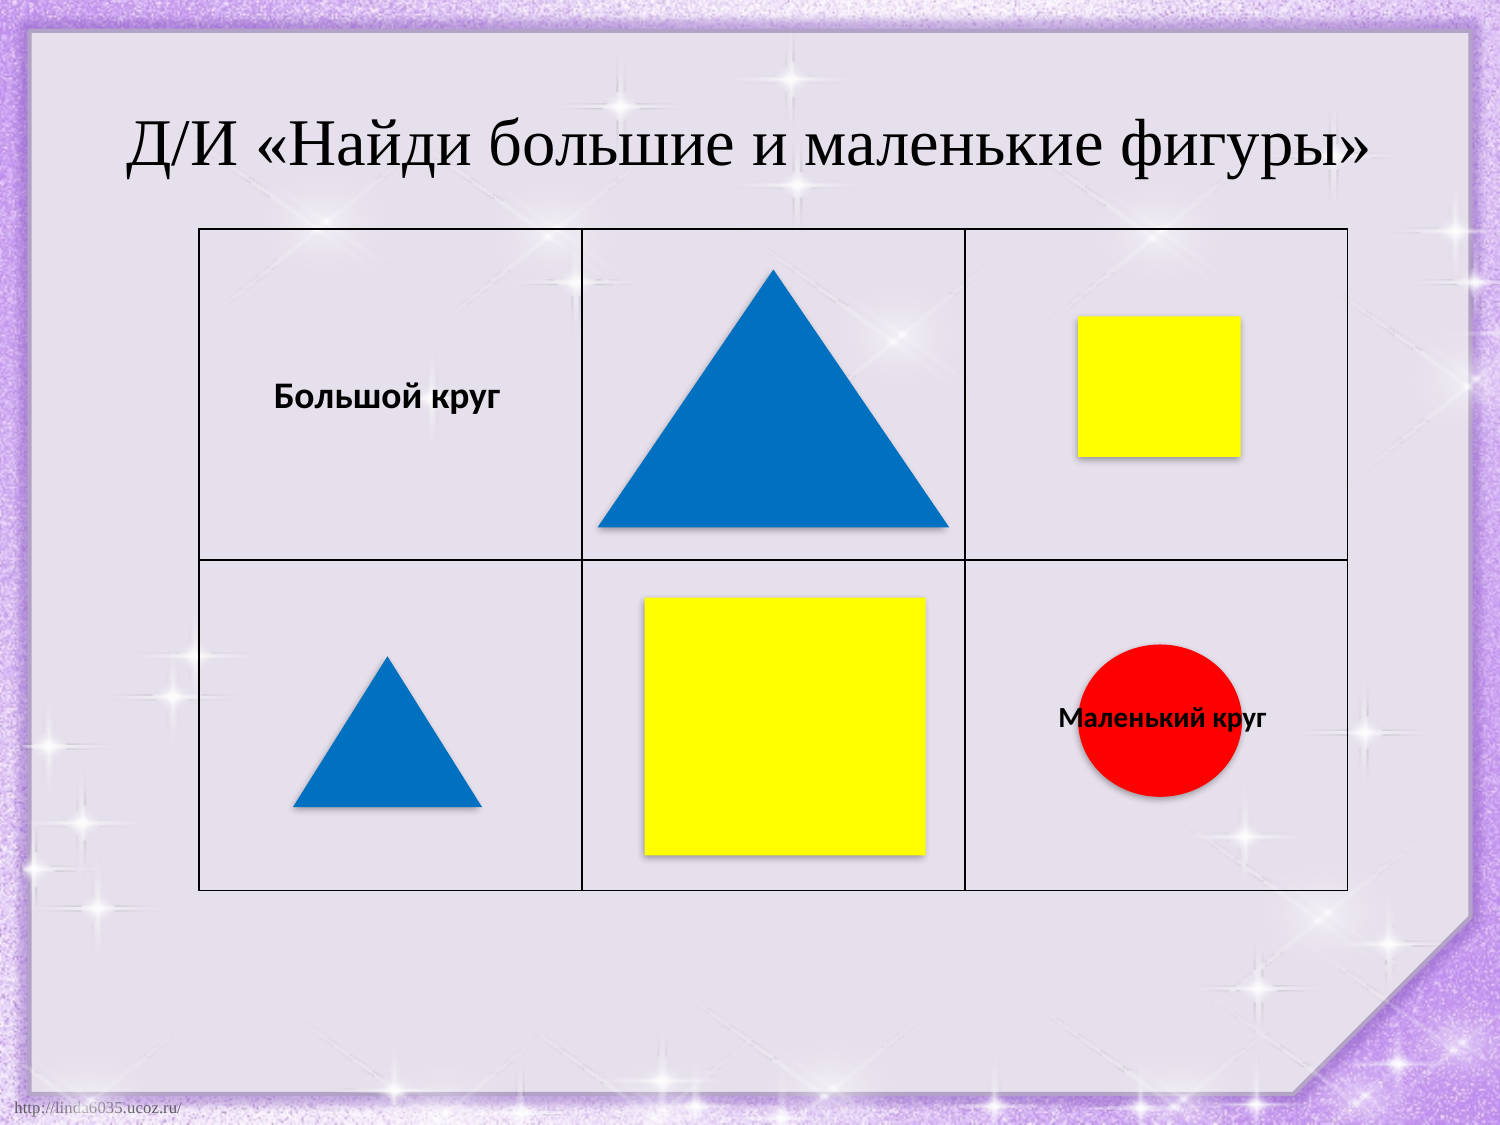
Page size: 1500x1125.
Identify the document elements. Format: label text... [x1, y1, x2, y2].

table_cell [966, 561, 1347, 890]
picture [0, 0, 1500, 1125]
table_cell [200, 561, 581, 890]
table_header [583, 230, 964, 559]
text_box [597, 269, 950, 528]
text_box [1078, 316, 1241, 457]
text_box [644, 597, 926, 856]
table_cell [583, 561, 964, 890]
text_box [1084, 644, 1236, 691]
table_header [966, 230, 1347, 559]
text_box Большой круг [258, 363, 524, 423]
text_box Маленький круг [1043, 691, 1289, 742]
text_box [1081, 742, 1239, 797]
text_box [292, 656, 483, 808]
title Д/И «Найди большие и маленькие фигуры» [75, 45, 1425, 233]
table_header [200, 230, 581, 559]
